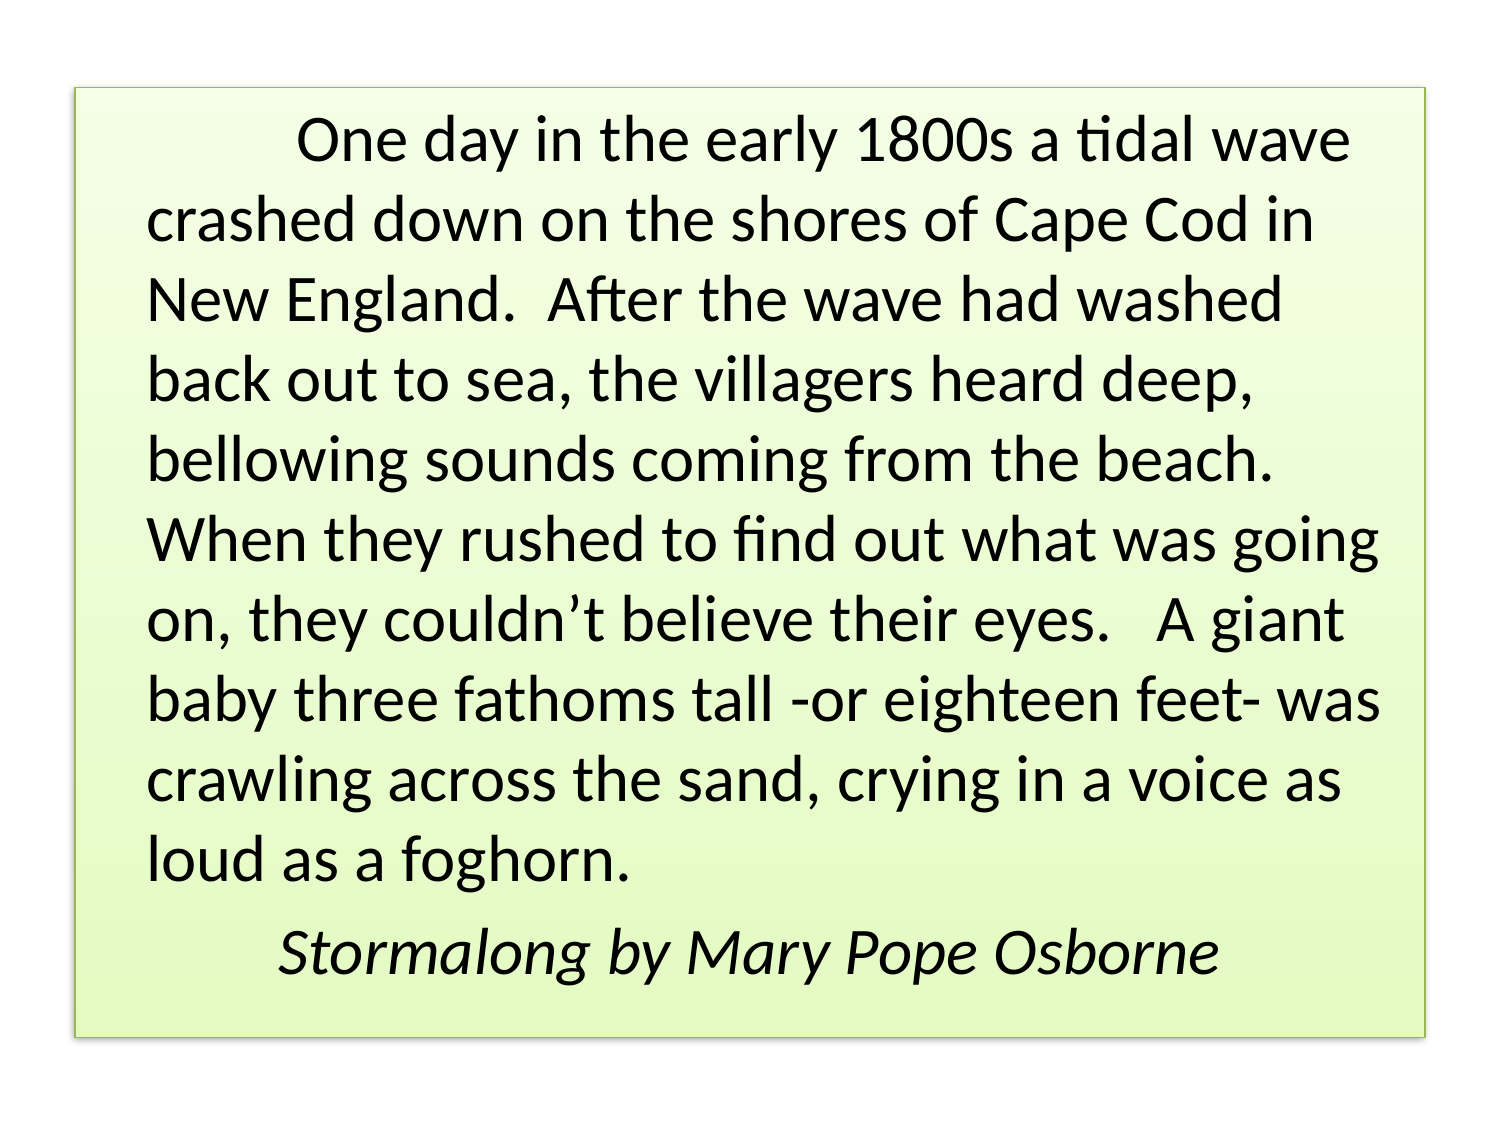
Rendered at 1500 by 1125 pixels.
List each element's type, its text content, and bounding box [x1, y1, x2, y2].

list One day in the early 1800s a tidal wave crashed down on the shores of Cape Cod in New England. After the wave had washed back out to sea, the villagers heard deep, bellowing sounds coming from the beach. When they rushed to find out what was going on, they couldn’t believe their eyes. A giant baby three fathoms tall -or eighteen feet- was crawling across the sand, crying in a voice as loud as a foghorn. Stormalong by Mary Pope Osborne [74, 87, 1426, 1038]
